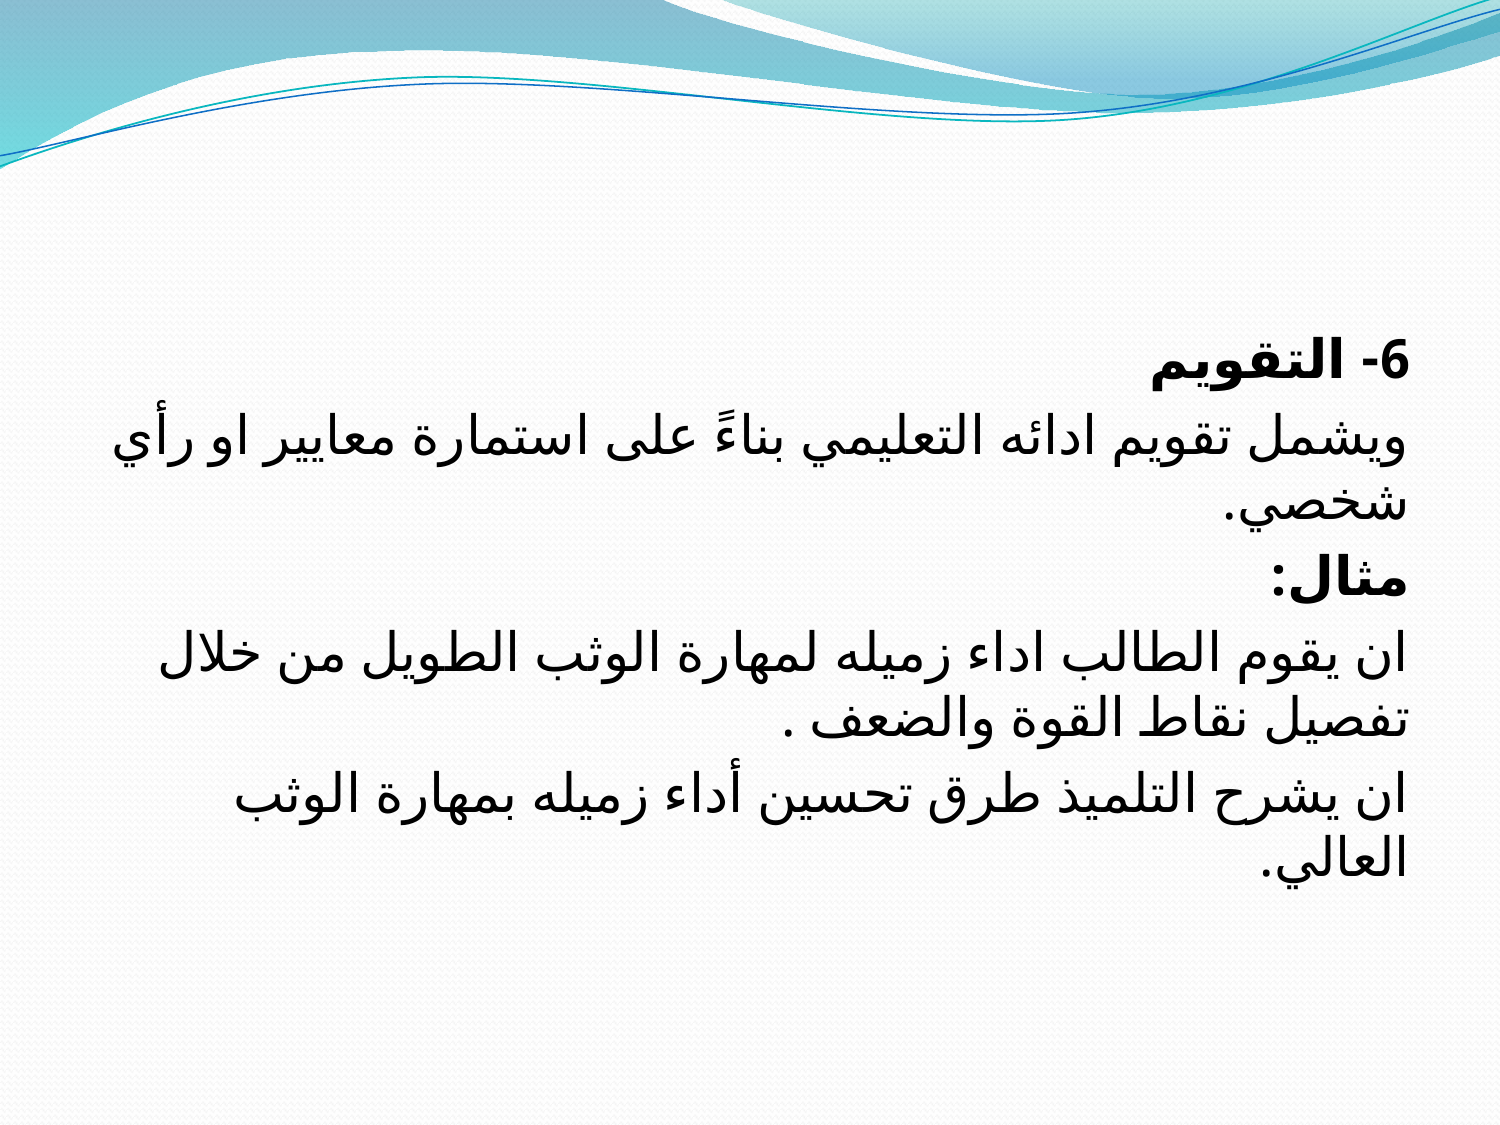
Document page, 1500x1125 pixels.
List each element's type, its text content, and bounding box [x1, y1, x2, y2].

list 6- التقويم ويشمل تقويم ادائه التعليمي بناءً على استمارة معايير او رأي شخصي. مثال: ان يقوم الطالب اداء زميله لمهارة الوثب الطويل من خلال تفصيل نقاط القوة والضعف . ان يشرح التلميذ طرق تحسين أداء زميله بمهارة الوثب العالي. [75, 317, 1425, 1038]
